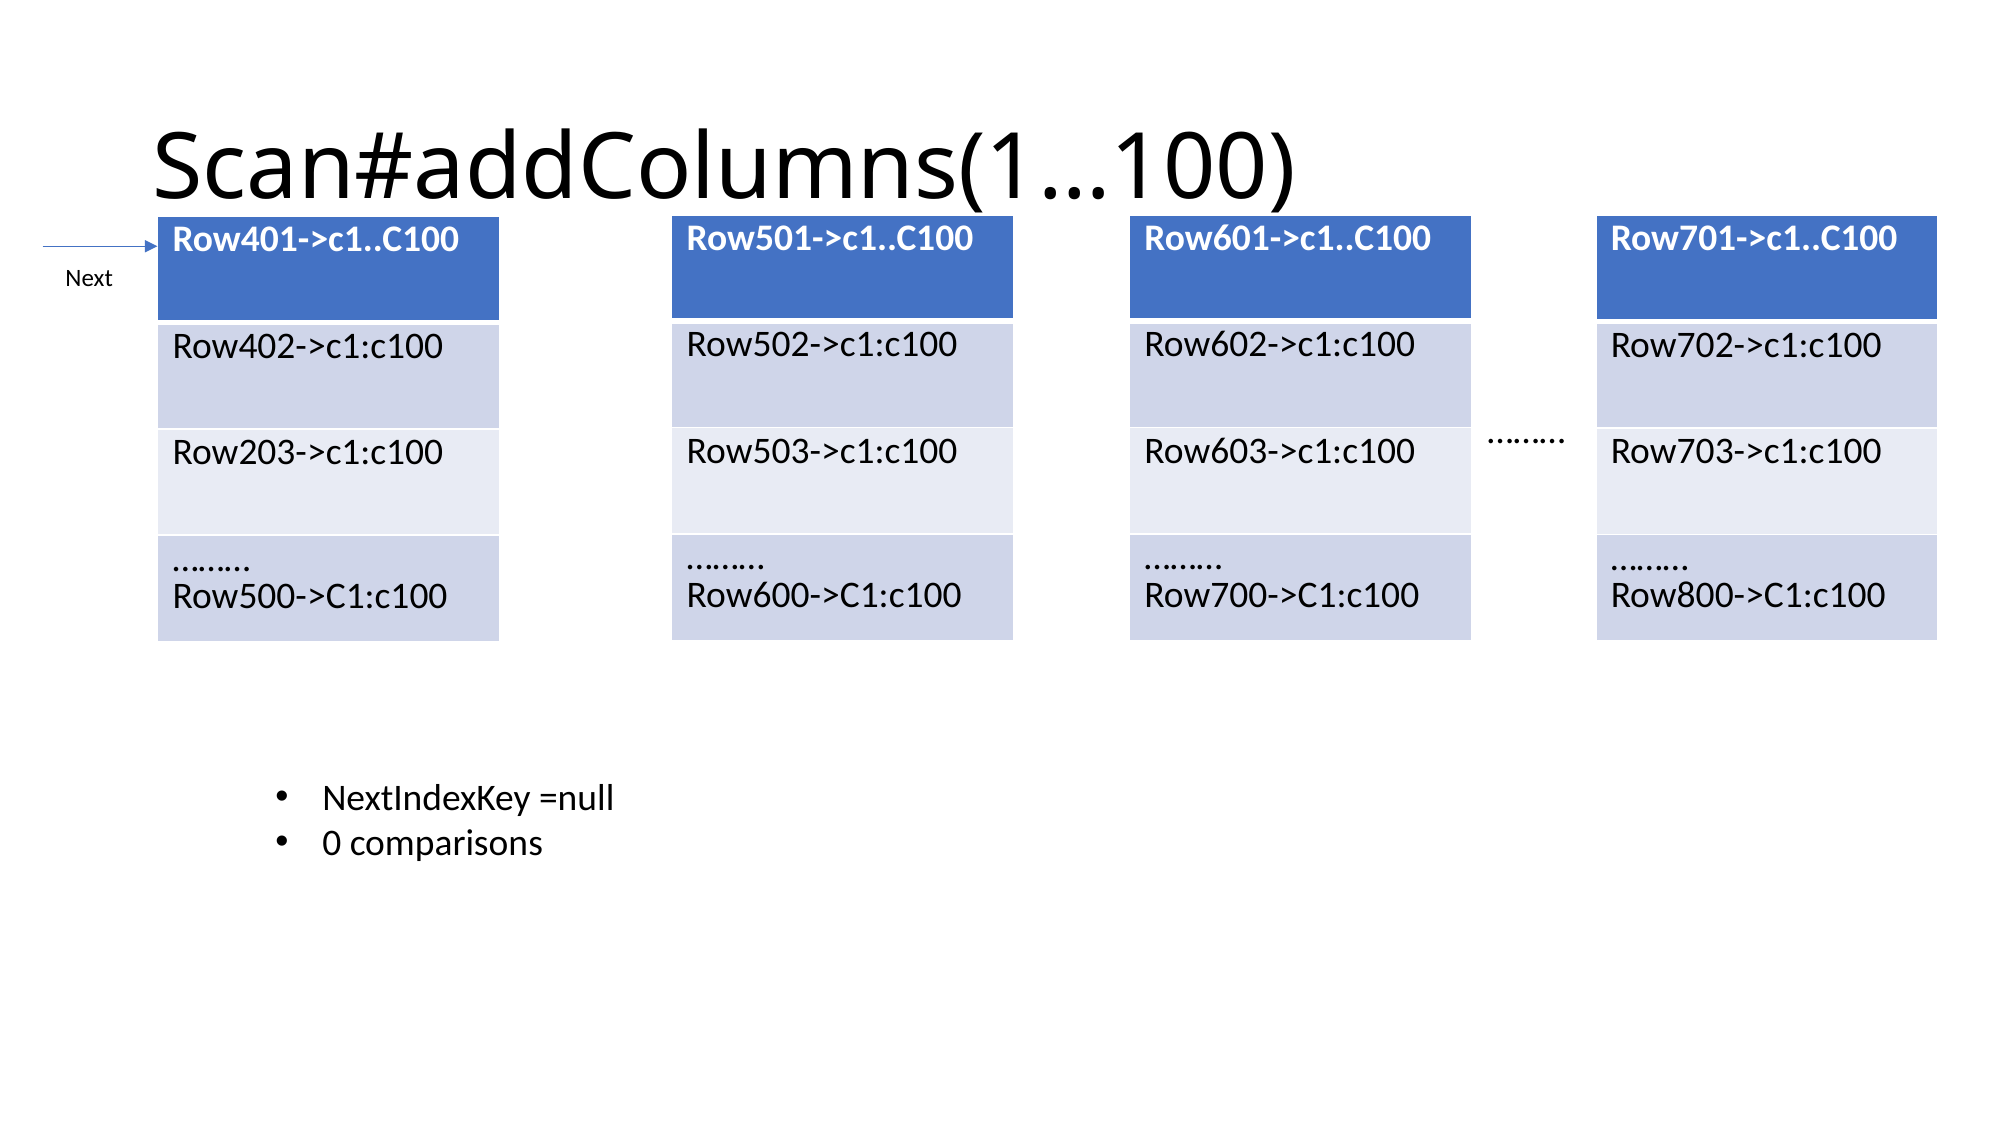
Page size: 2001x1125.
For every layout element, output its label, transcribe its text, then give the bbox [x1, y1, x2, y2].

table_cell Row203->c1:c100 [158, 430, 499, 534]
table_header Row701->c1..C100 [1597, 216, 1937, 319]
table_cell ……… Row700->C1:c100 [1130, 535, 1471, 640]
table_cell Row703->c1:c100 [1597, 429, 1937, 534]
table_cell Row602->c1:c100 [1130, 324, 1471, 427]
table_cell ……… Row800->C1:c100 [1597, 535, 1937, 640]
table_cell Row402->c1:c100 [158, 325, 499, 428]
table_cell ……… Row600->C1:c100 [672, 535, 1013, 640]
table_cell ……… Row500->C1:c100 [158, 536, 499, 641]
table_cell Row502->c1:c100 [672, 324, 1013, 427]
text_box NextIndexKey =null 0 comparisons [260, 765, 945, 961]
table_cell Row603->c1:c100 [1130, 428, 1471, 533]
table_header Row601->c1..C100 [1130, 216, 1471, 318]
title Scan#addColumns(1…100) [137, 59, 1863, 278]
text_box ……… [1472, 398, 1719, 459]
text_box Next [50, 253, 130, 299]
table_cell Row702->c1:c100 [1597, 324, 1937, 427]
table_header Row501->c1..C100 [672, 216, 1013, 318]
table_header Row401->c1..C100 [158, 217, 499, 320]
table_cell Row503->c1:c100 [672, 428, 1013, 533]
